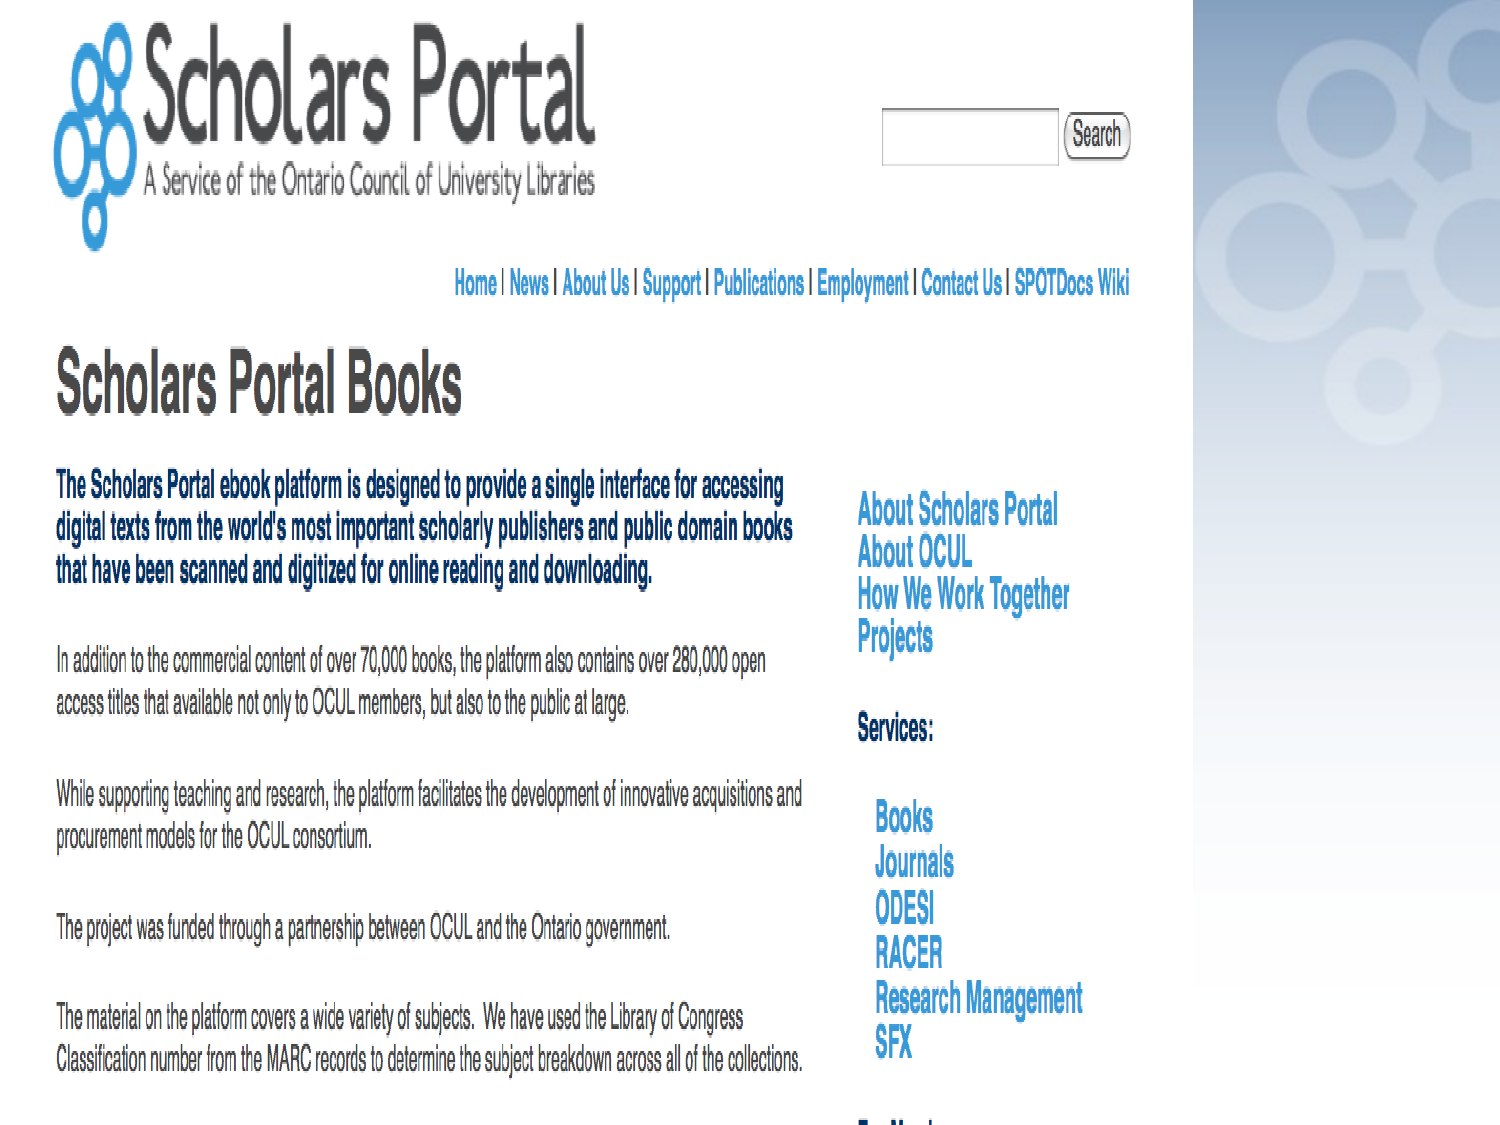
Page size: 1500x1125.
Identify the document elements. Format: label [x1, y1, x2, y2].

list [0, 0, 1193, 1125]
picture [1193, 0, 1500, 1125]
